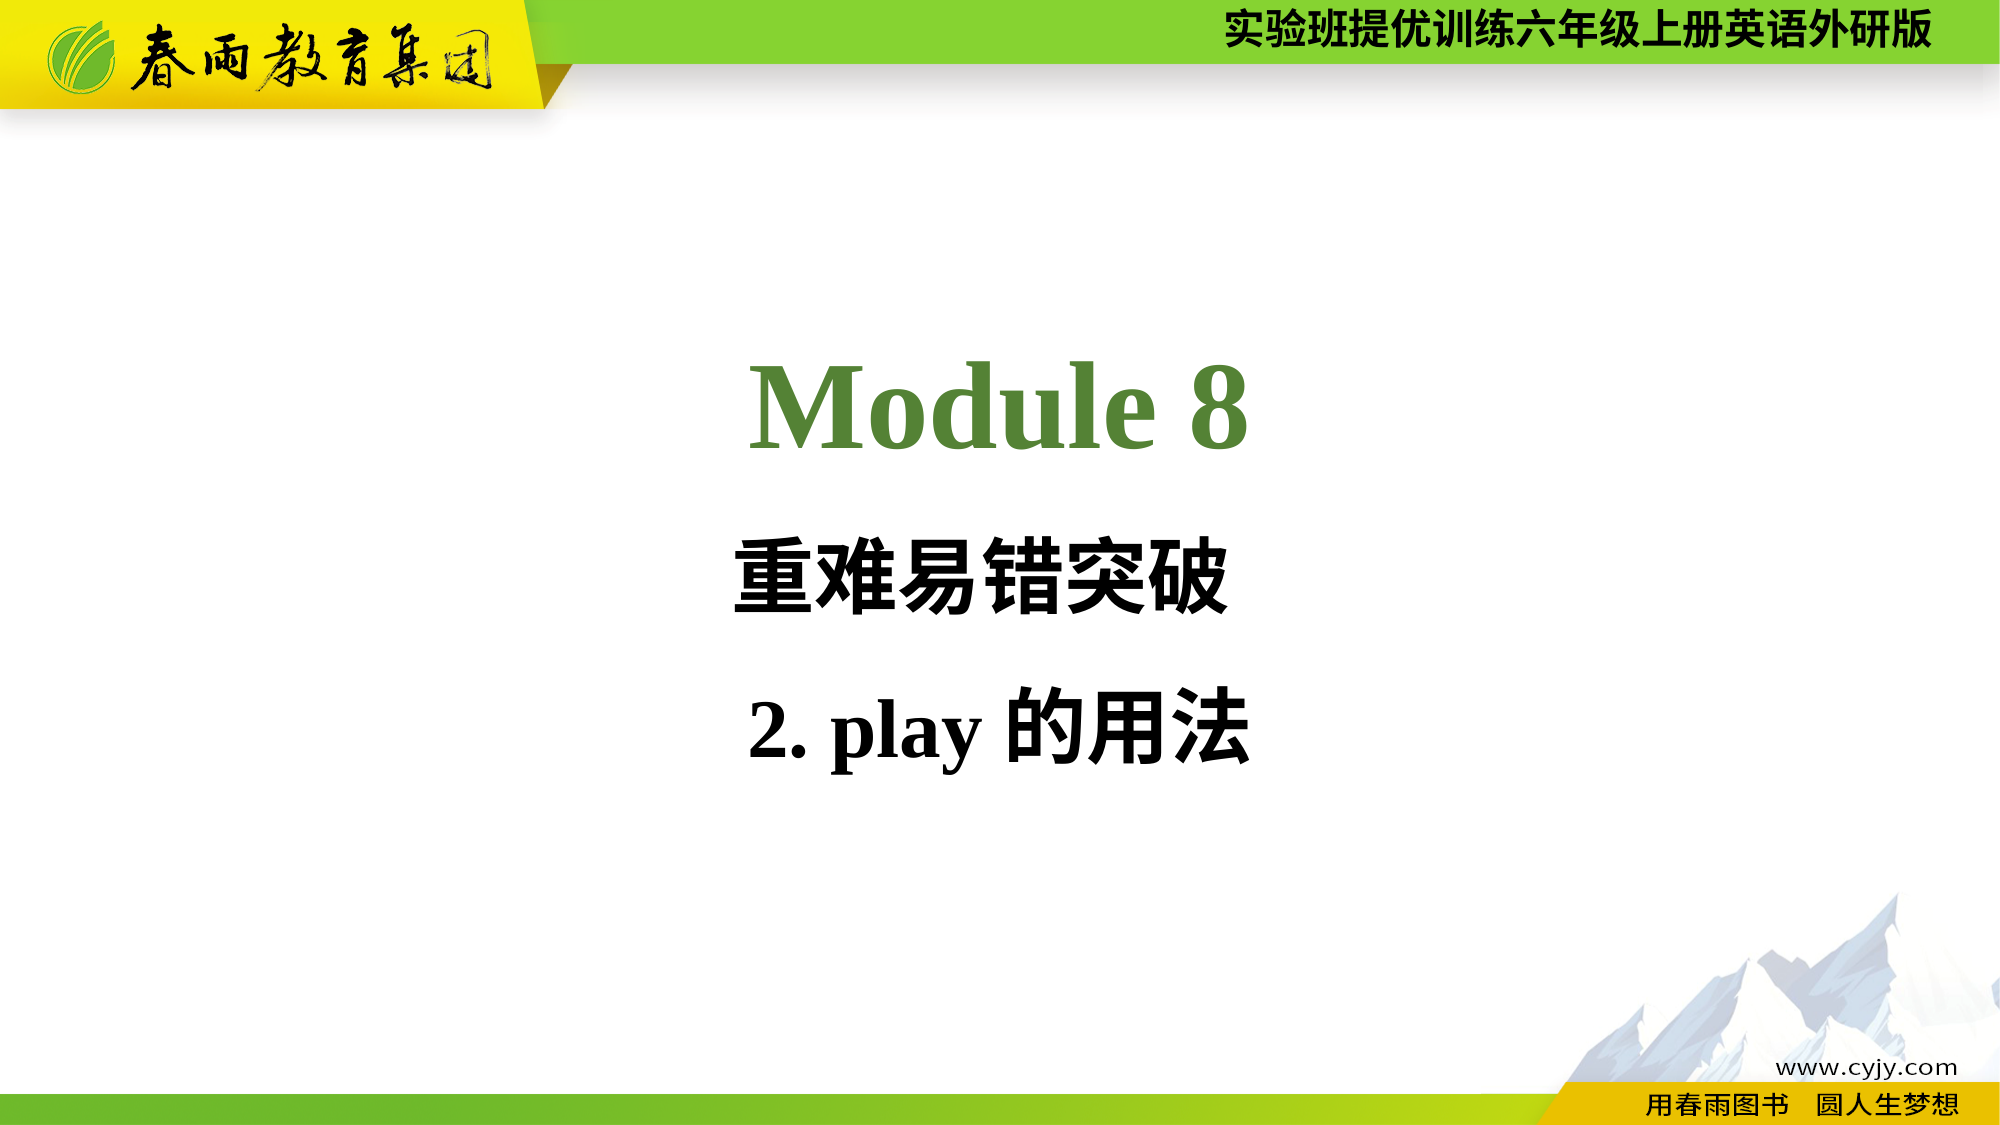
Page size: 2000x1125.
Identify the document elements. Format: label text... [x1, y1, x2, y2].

text_box Module 8 重难易错突破 2. play的用法 [0, 241, 2000, 782]
picture [0, 782, 2000, 1125]
picture [0, 0, 2000, 241]
